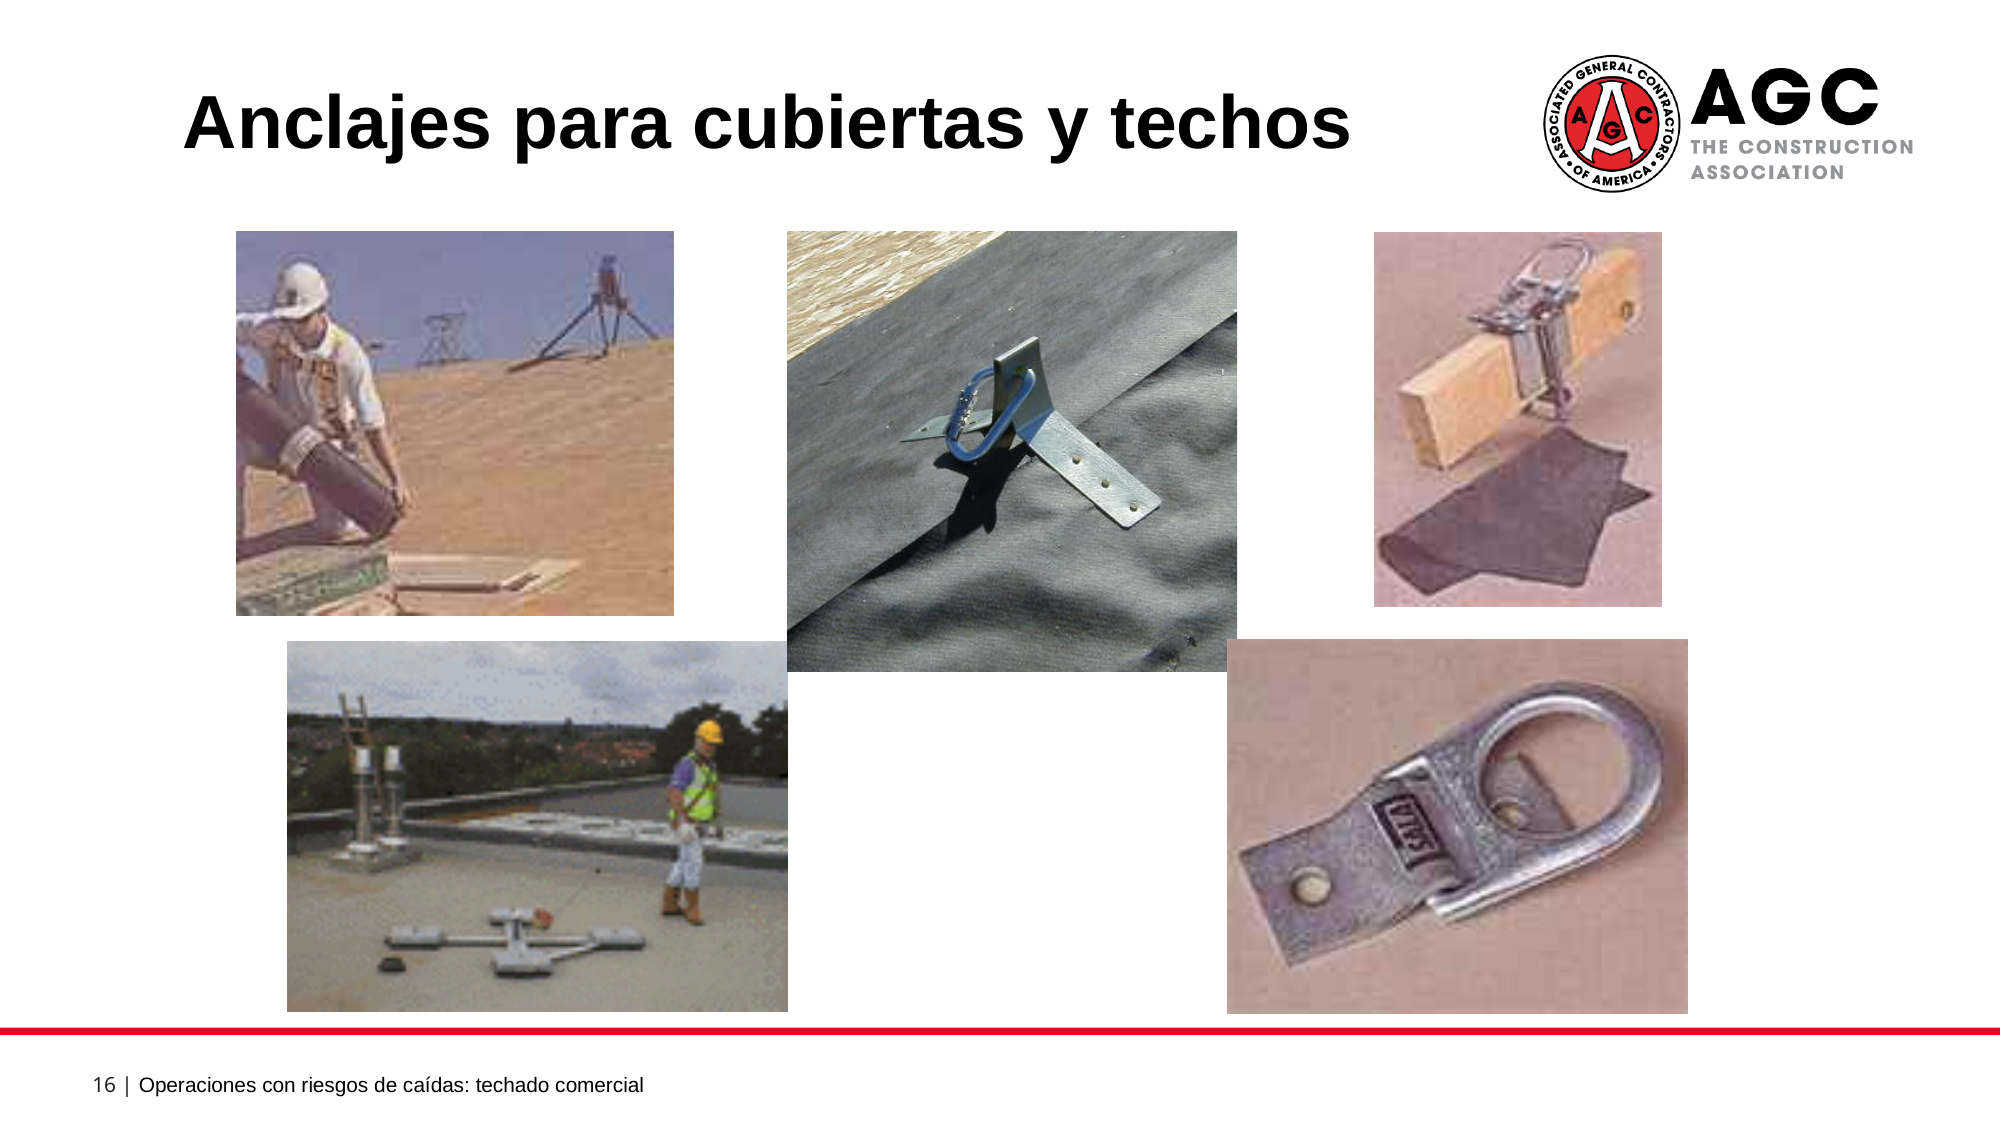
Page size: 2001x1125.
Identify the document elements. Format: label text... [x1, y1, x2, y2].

picture [287, 231, 1688, 1014]
picture [1538, 48, 1917, 199]
text_box Operaciones con riesgos de caídas: techado comercial [124, 1064, 1243, 1125]
picture [236, 231, 674, 616]
title Anclajes para cubiertas y techos 2 [168, 75, 1539, 226]
picture [1374, 232, 1662, 608]
